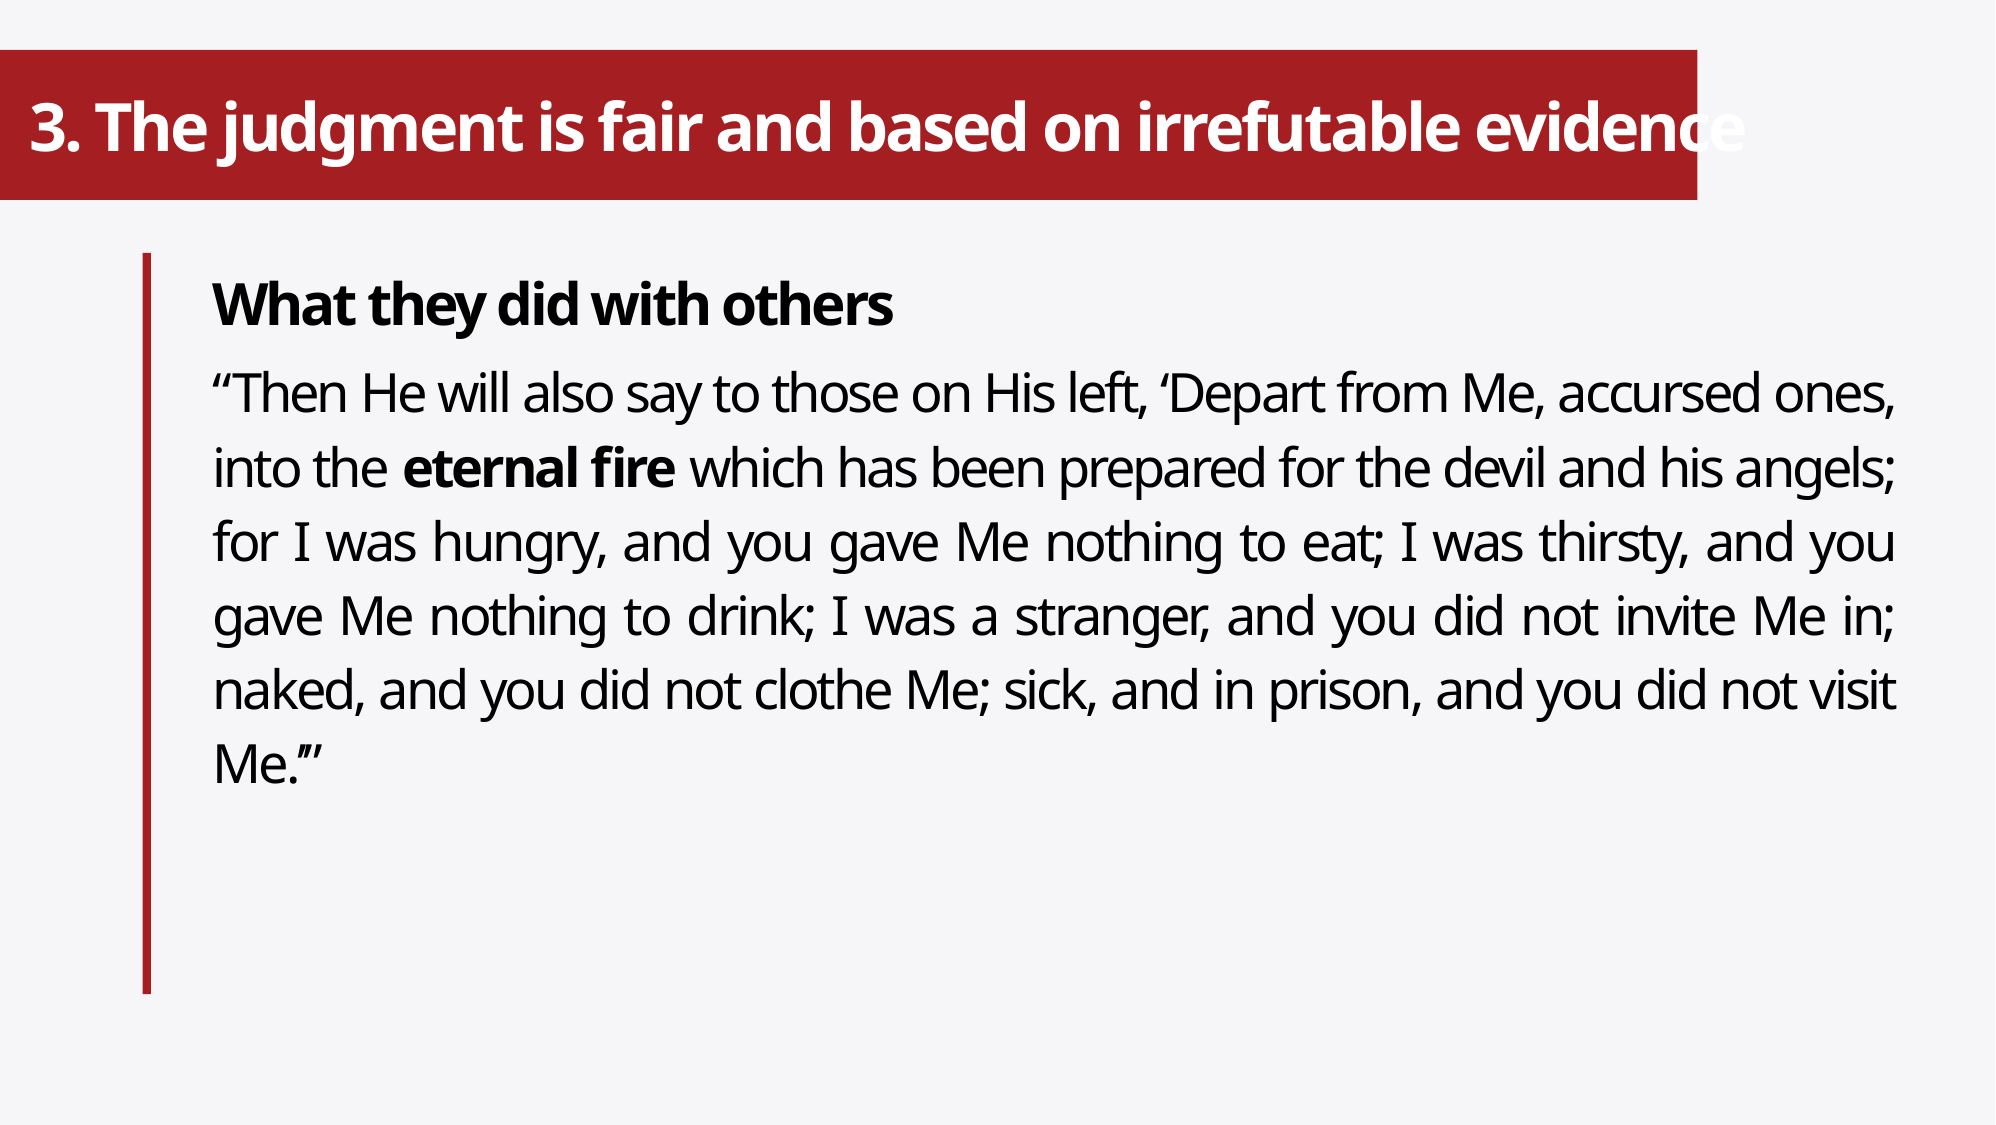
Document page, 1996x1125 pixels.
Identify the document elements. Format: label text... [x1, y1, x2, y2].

text_box [1583, 48, 1700, 62]
title 3. The judgment is fair and based on irrefutable evidence [14, 62, 1810, 188]
text_box [1583, 188, 1700, 202]
subtitle What they did with others “Then He will also say to those on His left, ‘Depart from Me, accursed ones, into the eternal fire which has been prepared for the devil and his angels; for I was hungry, and you gave Me nothing to eat; I was thirsty, and you gave Me nothing to drink; I was a stranger, and you did not invite Me in; naked, and you did not clothe Me; sick, and in prison, and you did not visit Me.’” [197, 249, 1910, 1000]
